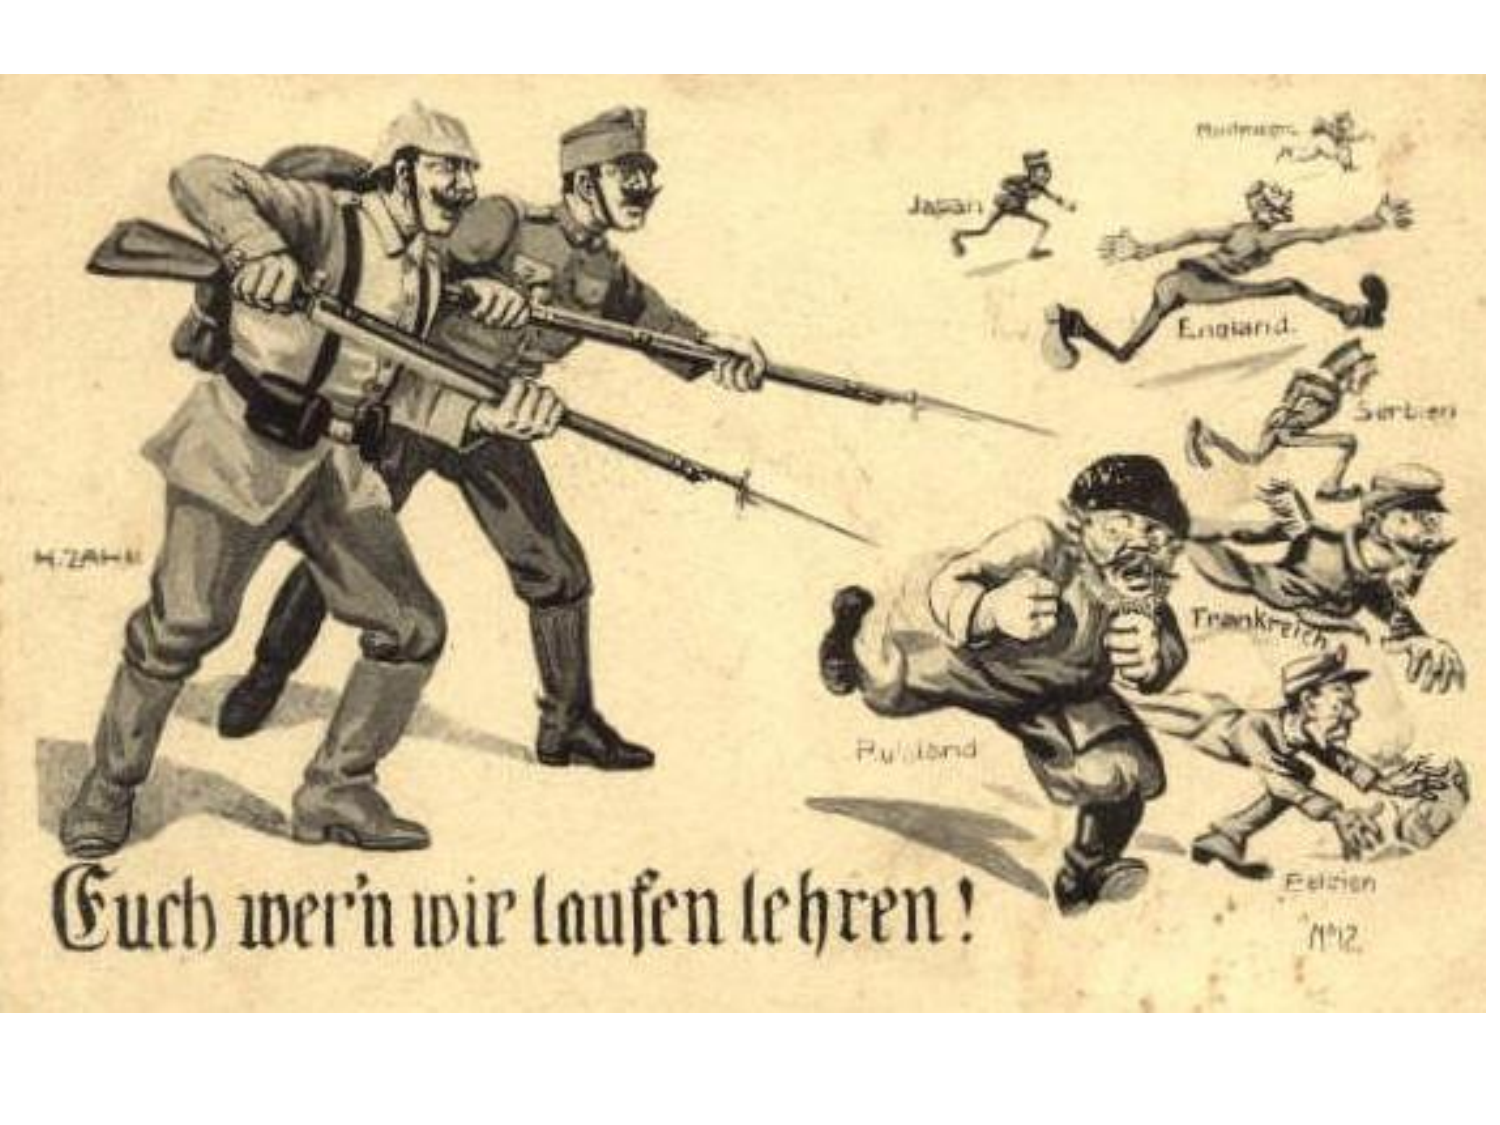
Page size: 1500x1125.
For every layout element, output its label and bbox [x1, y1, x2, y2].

picture [0, 74, 1487, 1013]
